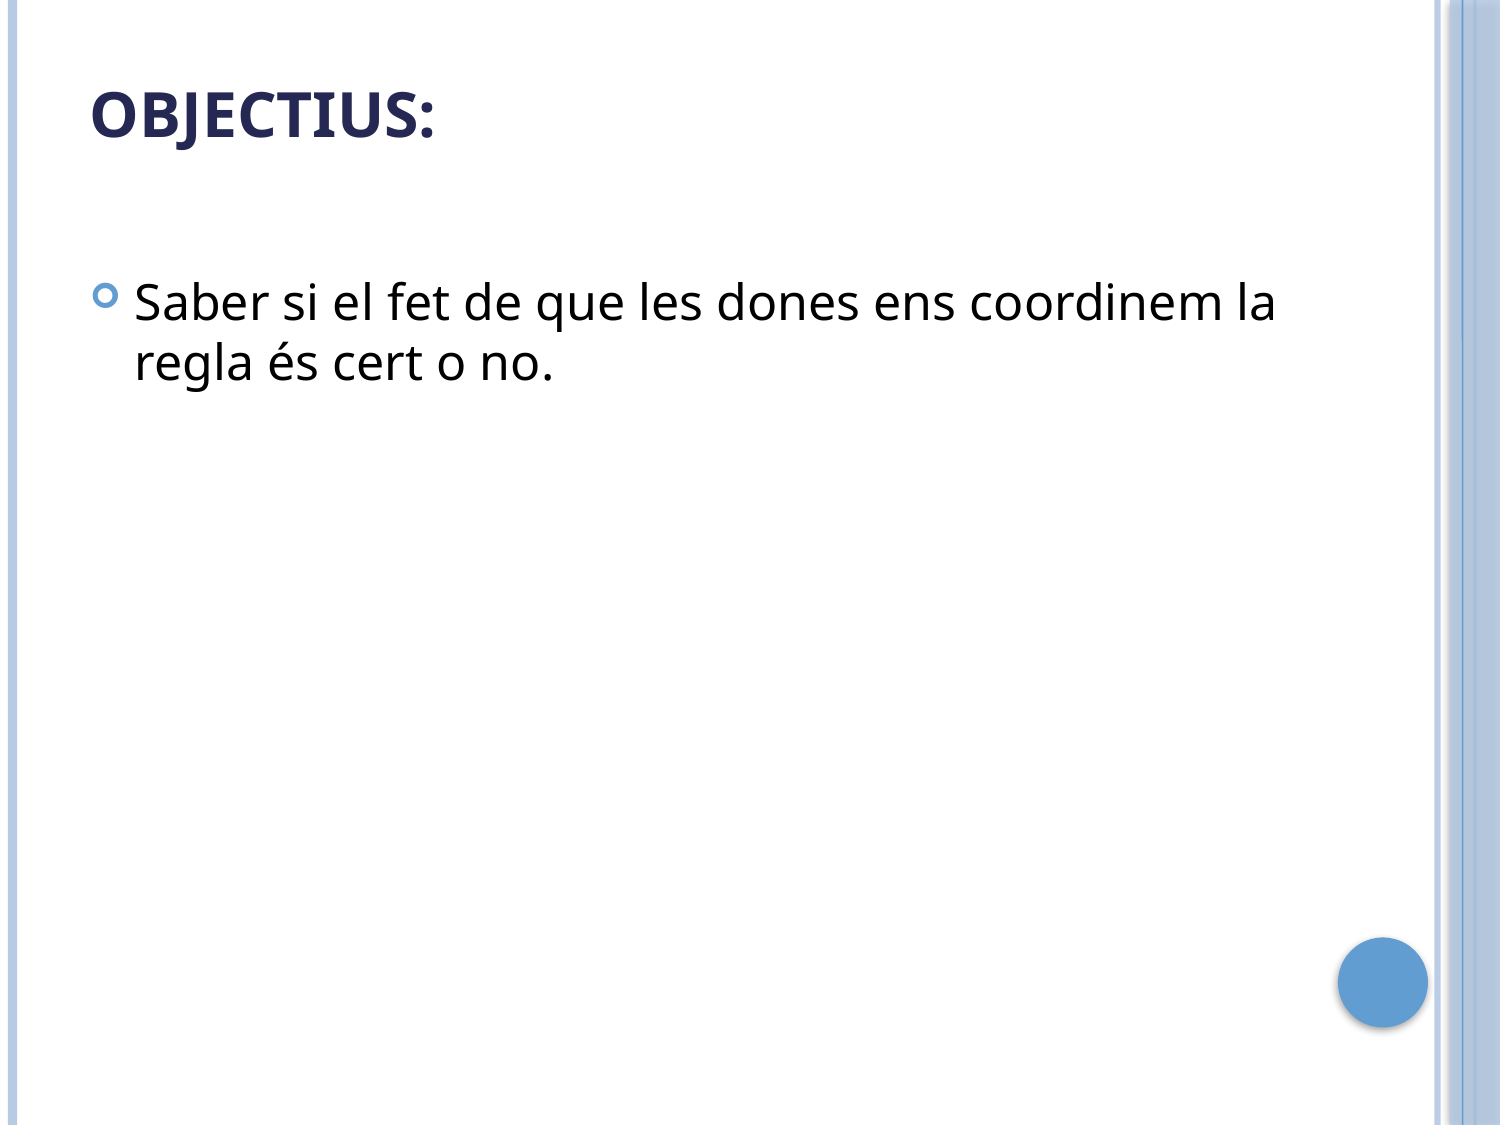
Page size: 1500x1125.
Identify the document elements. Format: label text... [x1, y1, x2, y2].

title Objectius: [75, 45, 1300, 233]
list Saber si el fet de que les dones ens coordinem la regla és cert o no. [75, 262, 1300, 1062]
